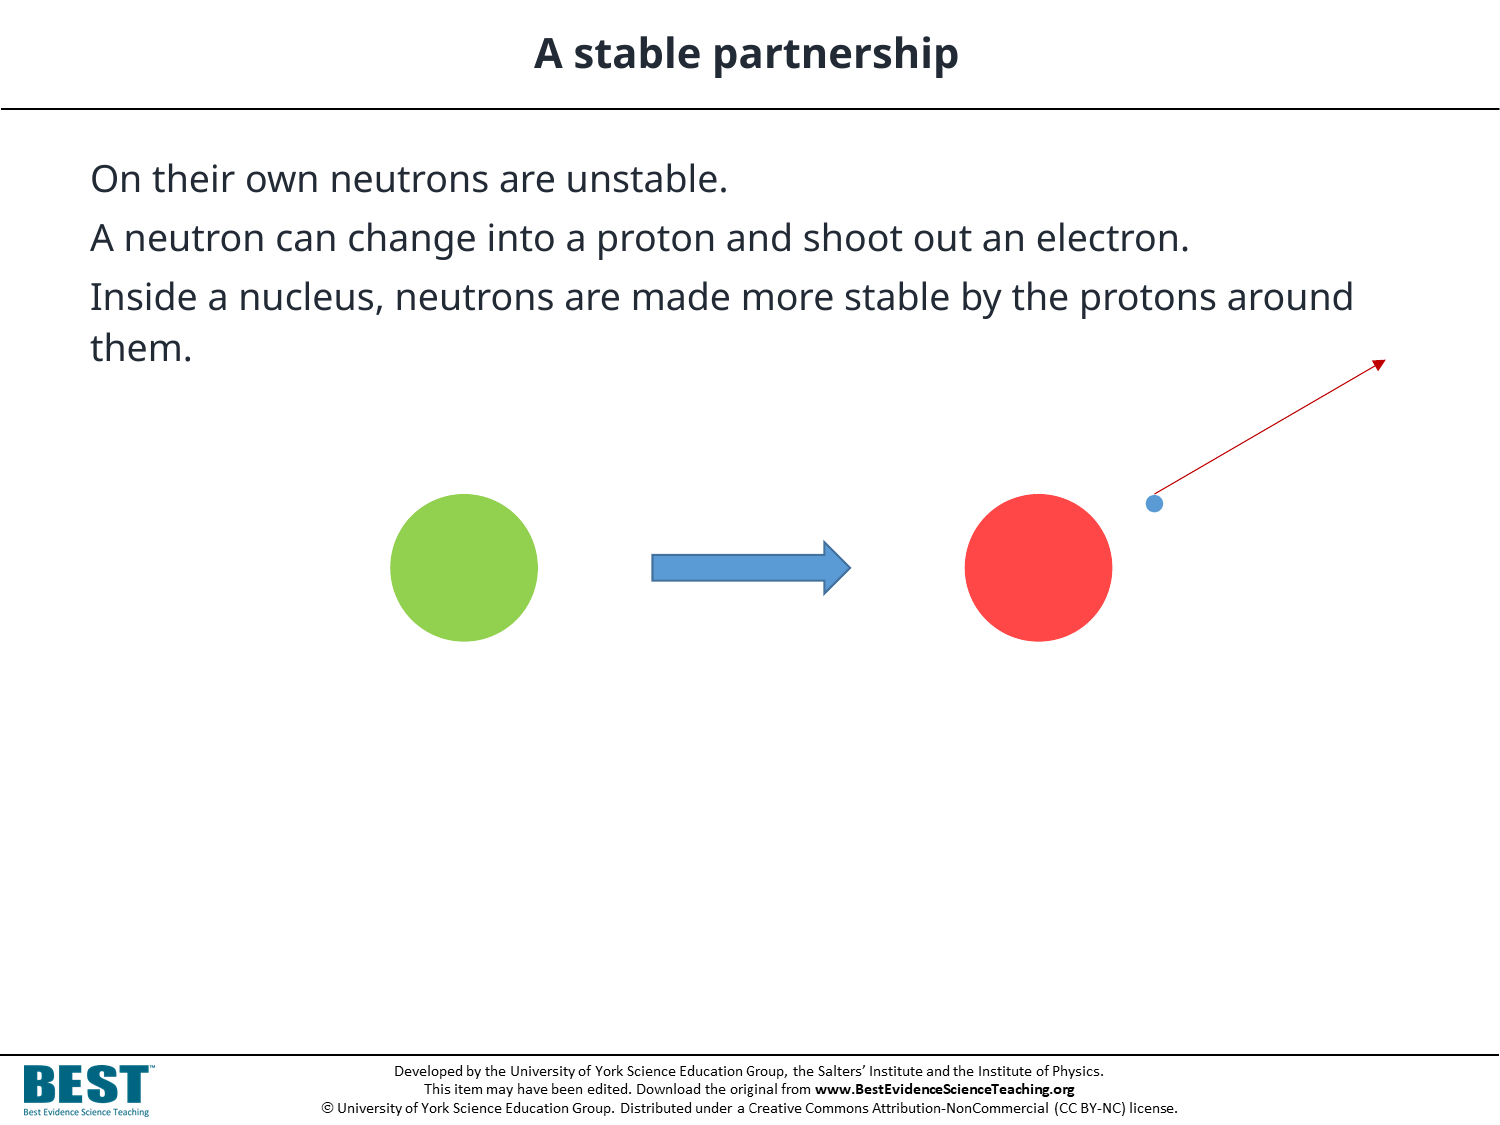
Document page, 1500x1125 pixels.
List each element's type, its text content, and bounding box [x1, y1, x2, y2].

picture [0, 108, 1500, 1125]
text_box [390, 359, 1386, 642]
text_box A stable partnership [23, 4, 1471, 99]
